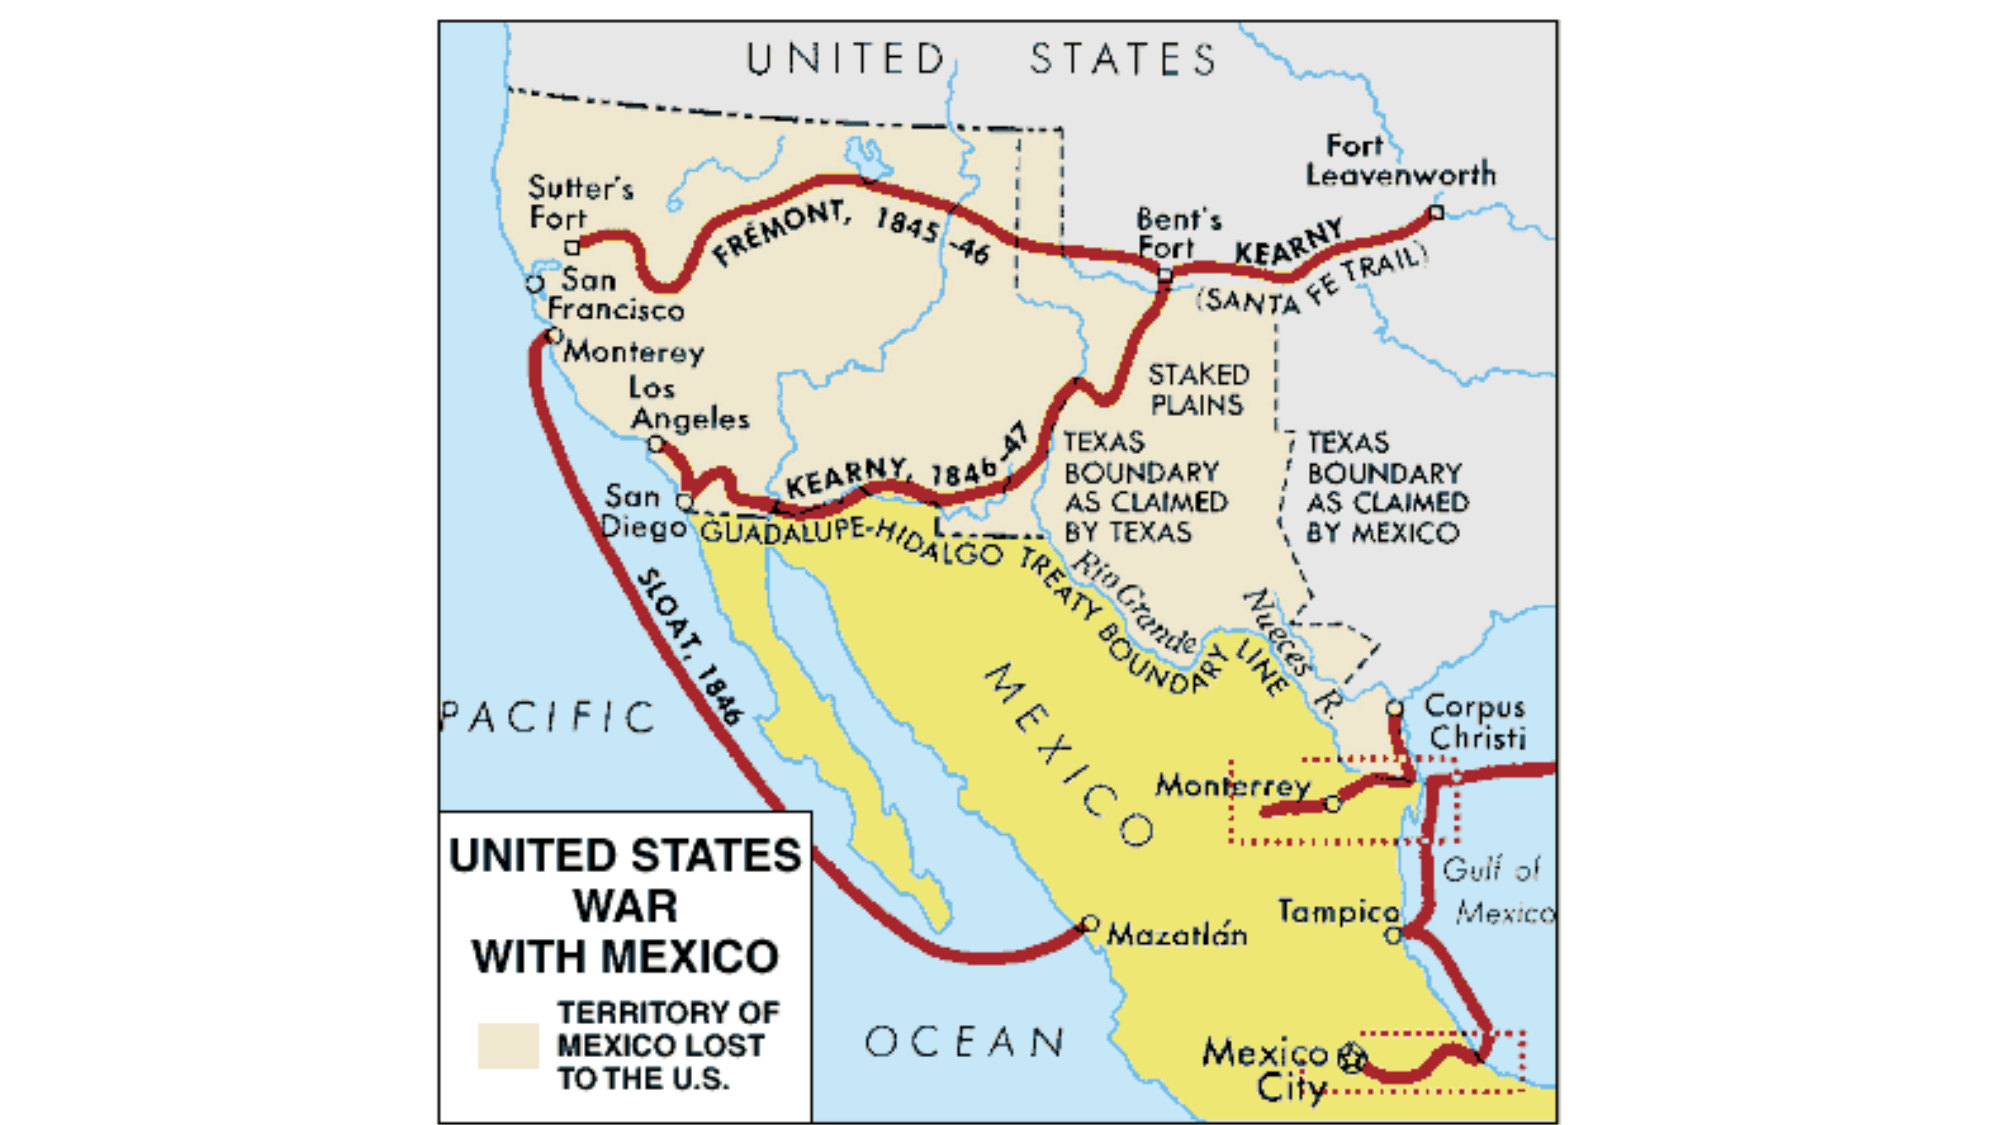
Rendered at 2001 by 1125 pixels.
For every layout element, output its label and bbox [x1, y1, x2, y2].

picture [436, 18, 1564, 1125]
